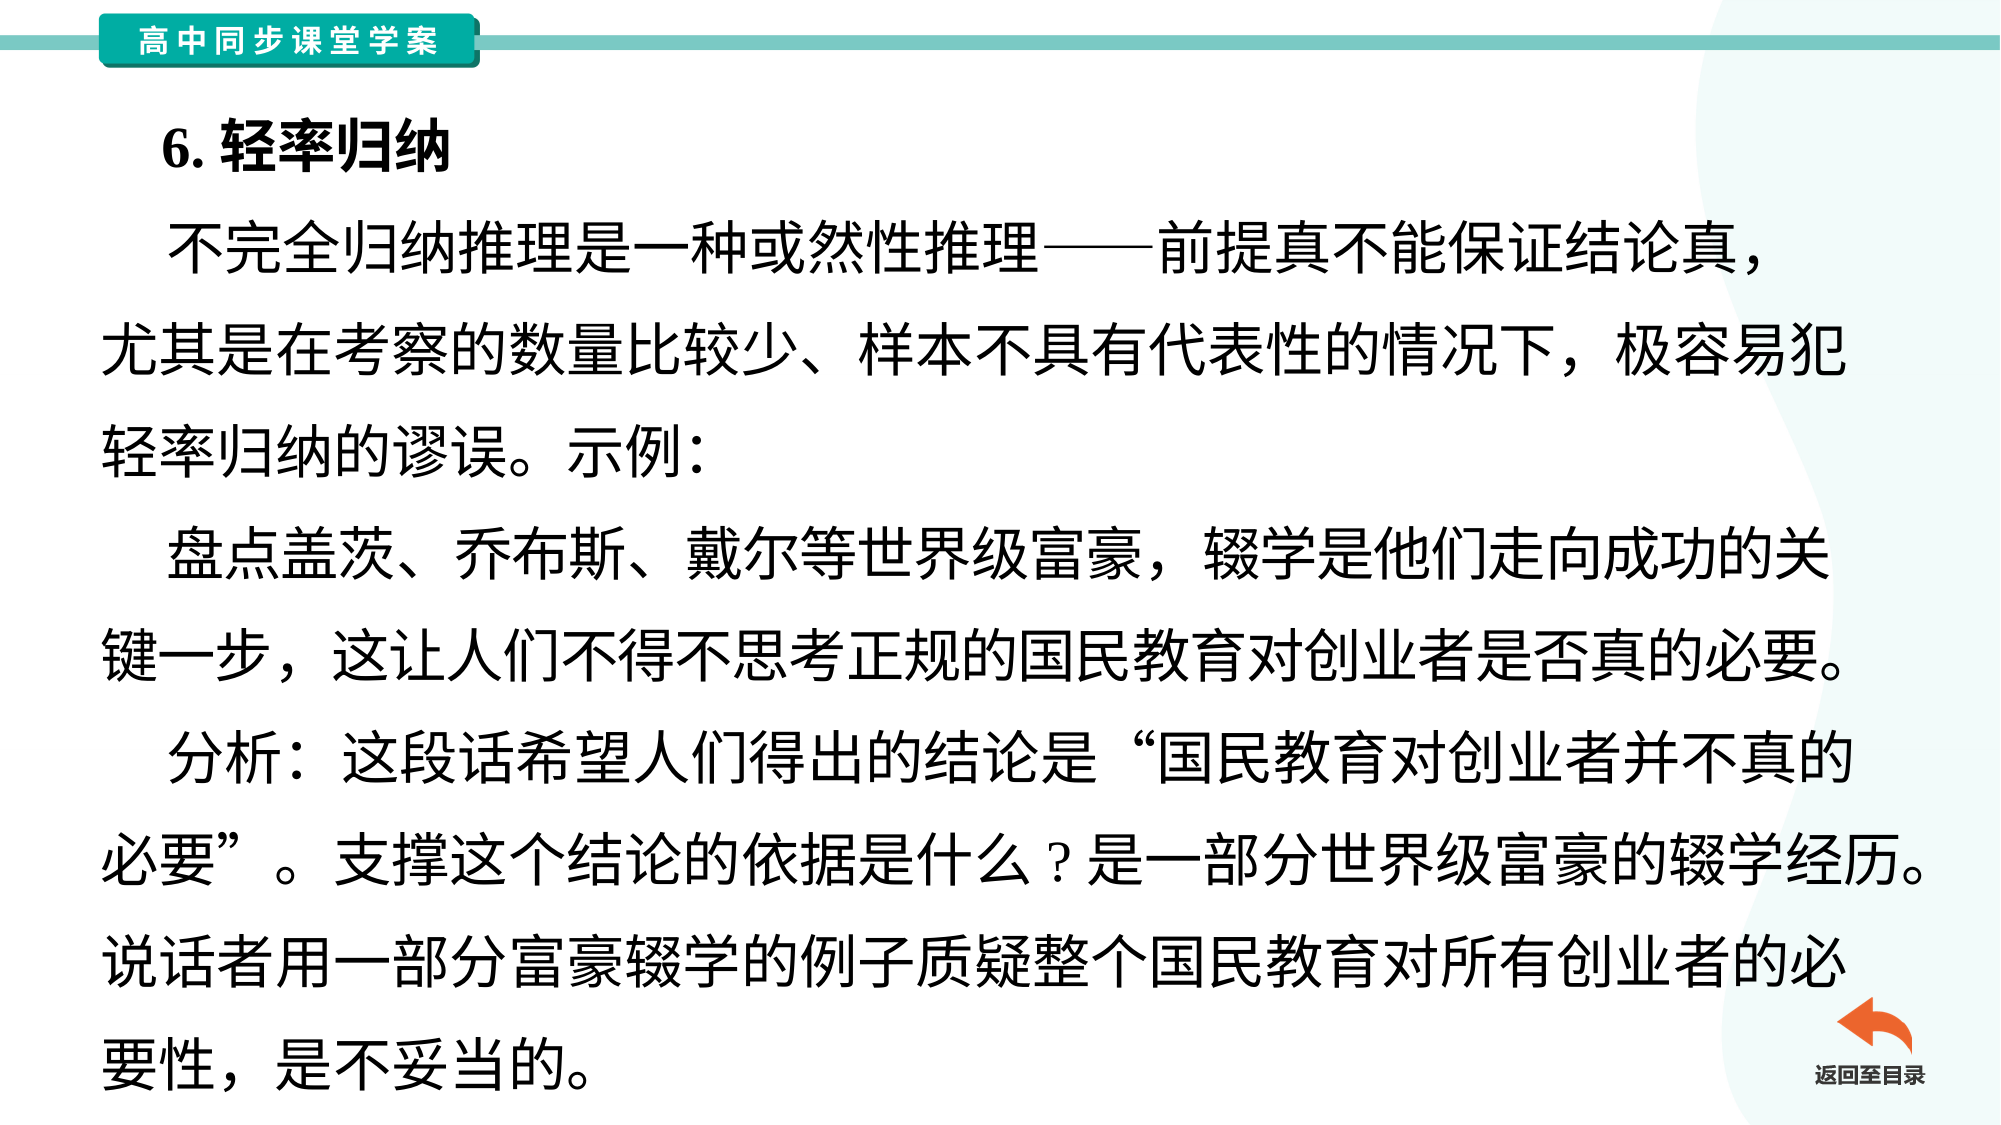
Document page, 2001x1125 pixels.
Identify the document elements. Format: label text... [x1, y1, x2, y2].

picture [0, 0, 2000, 1125]
text_box 6.轻率归纳 不完全归纳推理是一种或然性推理——前提真不能保证结论真， 尤其是在考察的数量比较少、样本不具有代表性的情况下，极容易犯 轻率归纳的谬误。示例： 盘点盖茨、乔布斯、戴尔等世界级富豪，辍学是他们走向成功的关 键一步，这让人们不得不思考正规的国民教育对创业者是否真的必要。 分析：这段话希望人们得出的结论是“国民教育对创业者并不真的 必要”。支撑这个结论的依据是什么?是一部分世界级富豪的辍学经历。 说话者用一部分富豪辍学的例子质疑整个国民教育对所有创业者的必 要性，是不妥当的。 [100, 76, 1899, 1098]
